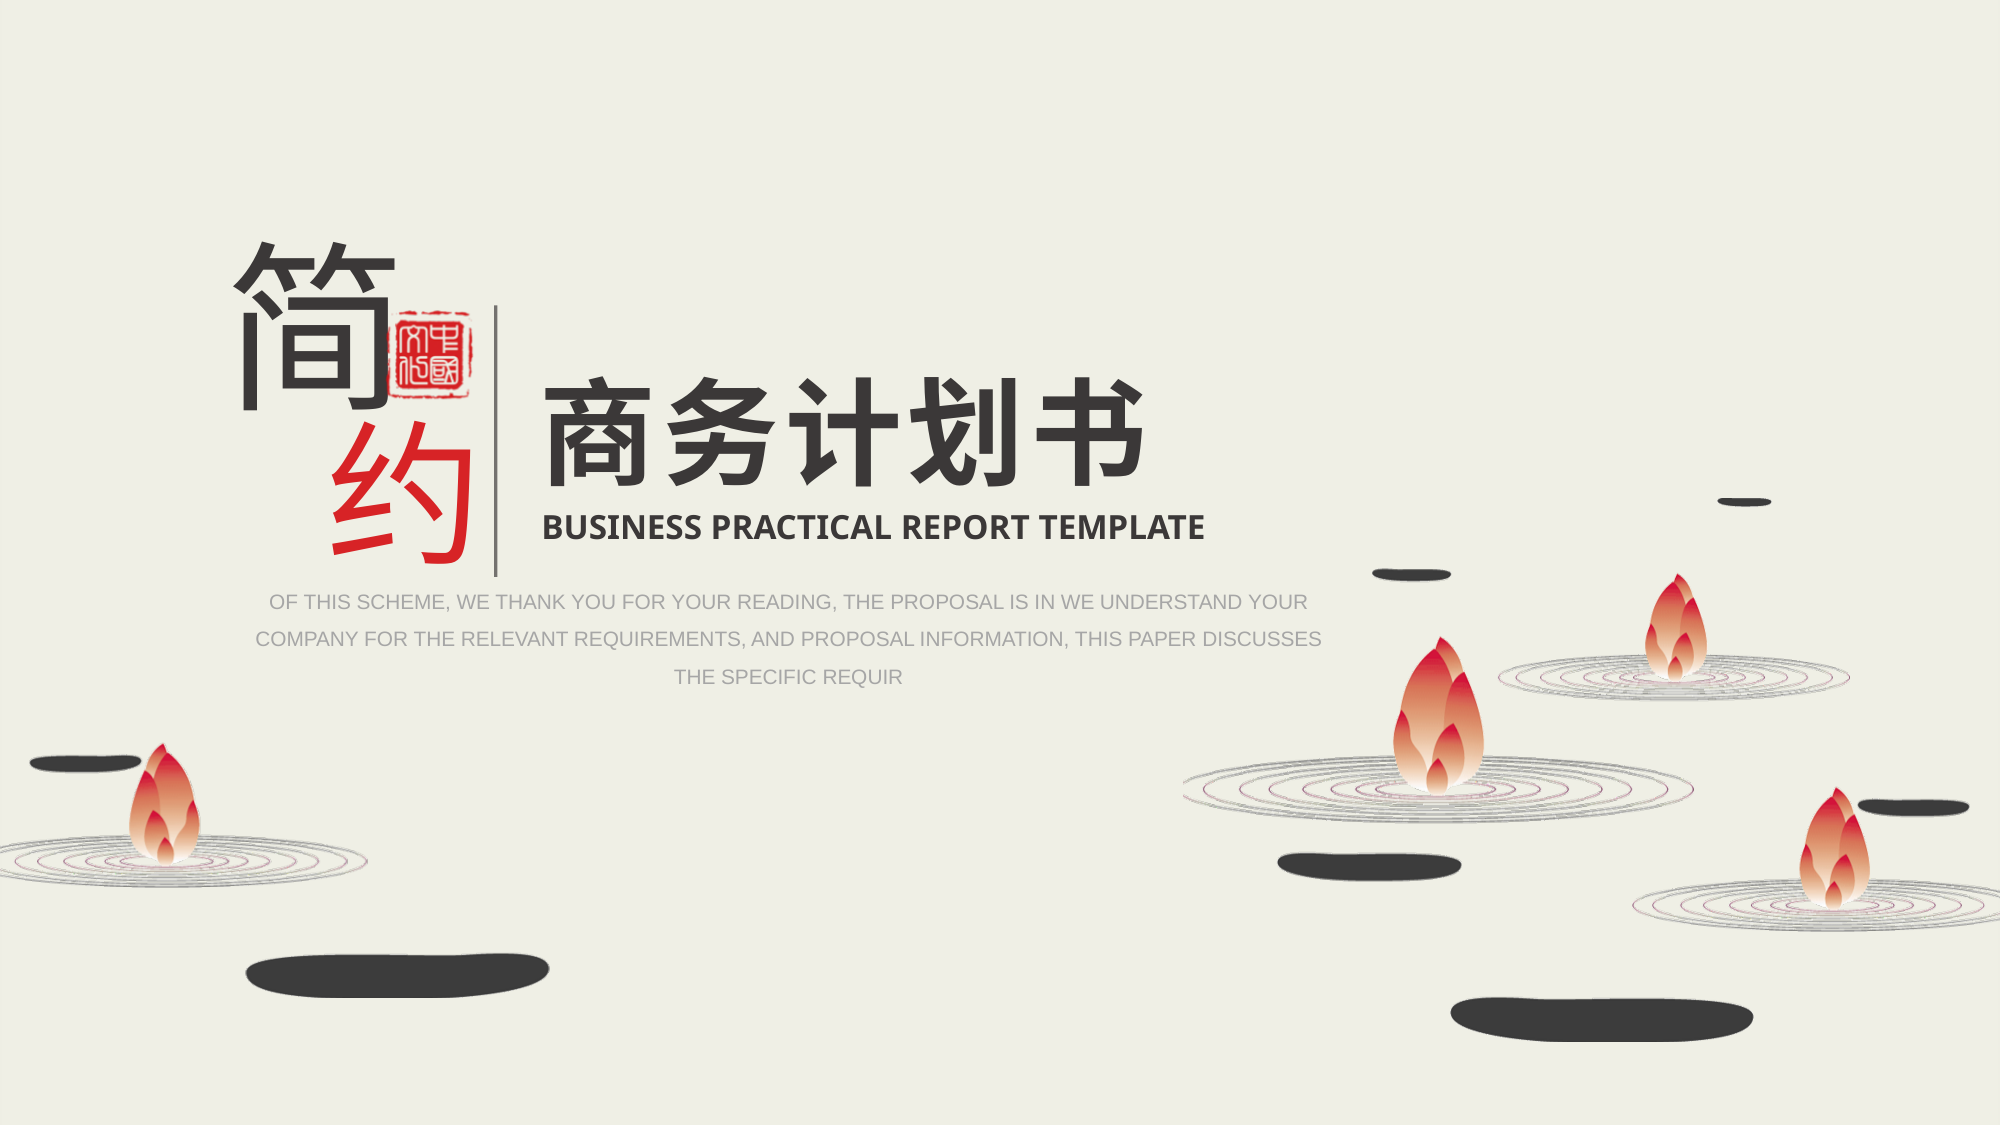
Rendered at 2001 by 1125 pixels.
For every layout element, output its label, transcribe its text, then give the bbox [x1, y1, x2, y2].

text_box 约 [498, 428, 505, 577]
text_box 简 [209, 232, 418, 414]
text_box OF THIS SCHEME, WE THANK YOU FOR YOUR READING, THE PROPOSAL IS IN WE UNDERSTAND YOUR COMPANY FOR THE RELEVANT REQUIREMENTS, AND PROPOSAL INFORMATION, THIS PAPER DISCUSSES THE SPECIFIC REQUIR [233, 568, 1344, 696]
picture [0, 0, 2000, 1125]
text_box 约 [305, 403, 494, 577]
text_box 商务计划书 [524, 351, 1418, 647]
text_box BUSINESS PRACTICAL REPORT TEMPLATE [526, 499, 1313, 554]
